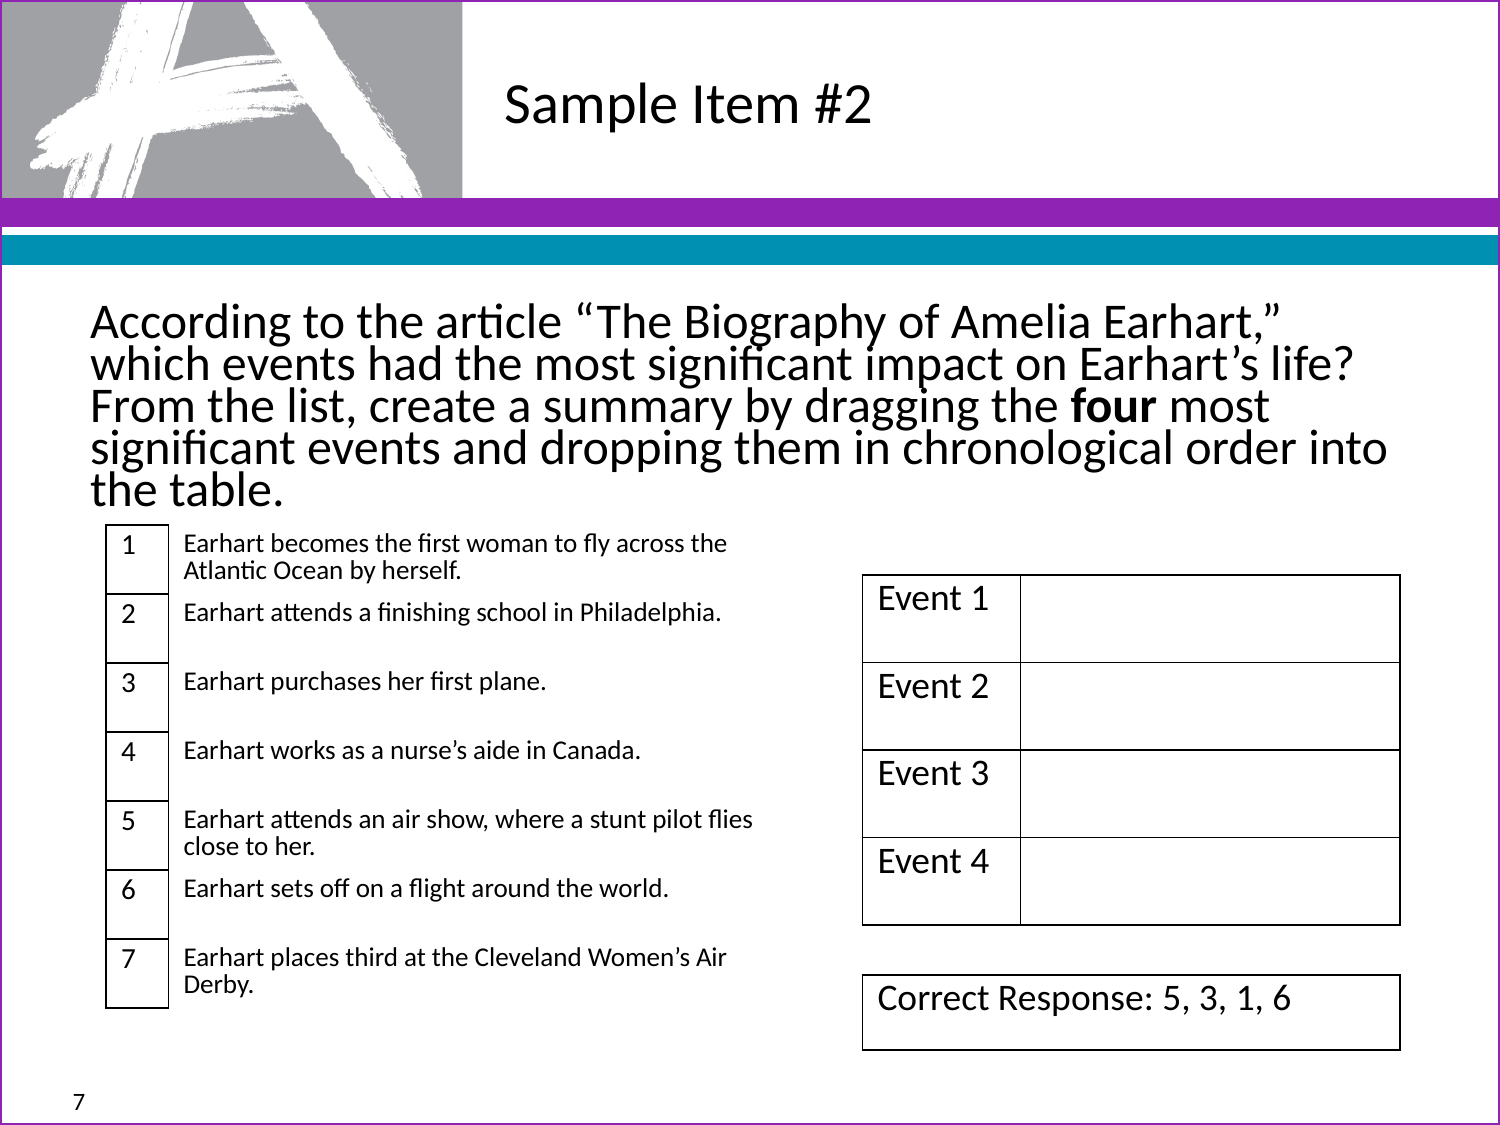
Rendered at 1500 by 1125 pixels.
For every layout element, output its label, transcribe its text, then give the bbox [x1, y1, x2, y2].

table_cell 4 [107, 733, 168, 800]
table_cell 7 [107, 940, 168, 1007]
table_header Earhart becomes the first woman to fly across the Atlantic Ocean by herself. [169, 525, 819, 594]
table_header [1021, 576, 1399, 662]
table_header Correct Response: 5, 3, 1, 6 [863, 976, 1399, 1049]
table_cell Earhart places third at the Cleveland Women’s Air Derby. [169, 939, 819, 1008]
table_header Event 1 [863, 576, 1020, 662]
table_cell 5 [107, 802, 168, 869]
table_cell Earhart attends a finishing school in Philadelphia. [169, 594, 819, 663]
table_cell 6 [107, 871, 168, 938]
picture [2, 2, 462, 198]
table_cell Event 2 [863, 663, 1020, 749]
slide_number 7 [0, 1077, 100, 1125]
table_cell 3 [107, 664, 168, 731]
table_cell Earhart works as a nurse’s aide in Canada. [169, 732, 819, 801]
table_cell Earhart attends an air show, where a stunt pilot flies close to her. [169, 801, 819, 870]
table_cell 2 [107, 595, 168, 662]
table_cell Earhart purchases her first plane. [169, 663, 819, 732]
table_header 1 [107, 526, 168, 593]
title Sample Item #2 [462, 0, 1500, 200]
table_cell [1021, 838, 1399, 924]
table_cell [1021, 663, 1399, 749]
list According to the article “The Biography of Amelia Earhart,” which events had the most significant impact on Earhart’s life? From the list, create a summary by dragging the four most significant events and dropping them in chronological order into the table. [75, 262, 1425, 1075]
table_cell [1021, 751, 1399, 837]
table_cell Event 4 [863, 838, 1020, 924]
table_cell Earhart sets off on a flight around the world. [169, 870, 819, 939]
table_cell Event 3 [863, 751, 1020, 837]
